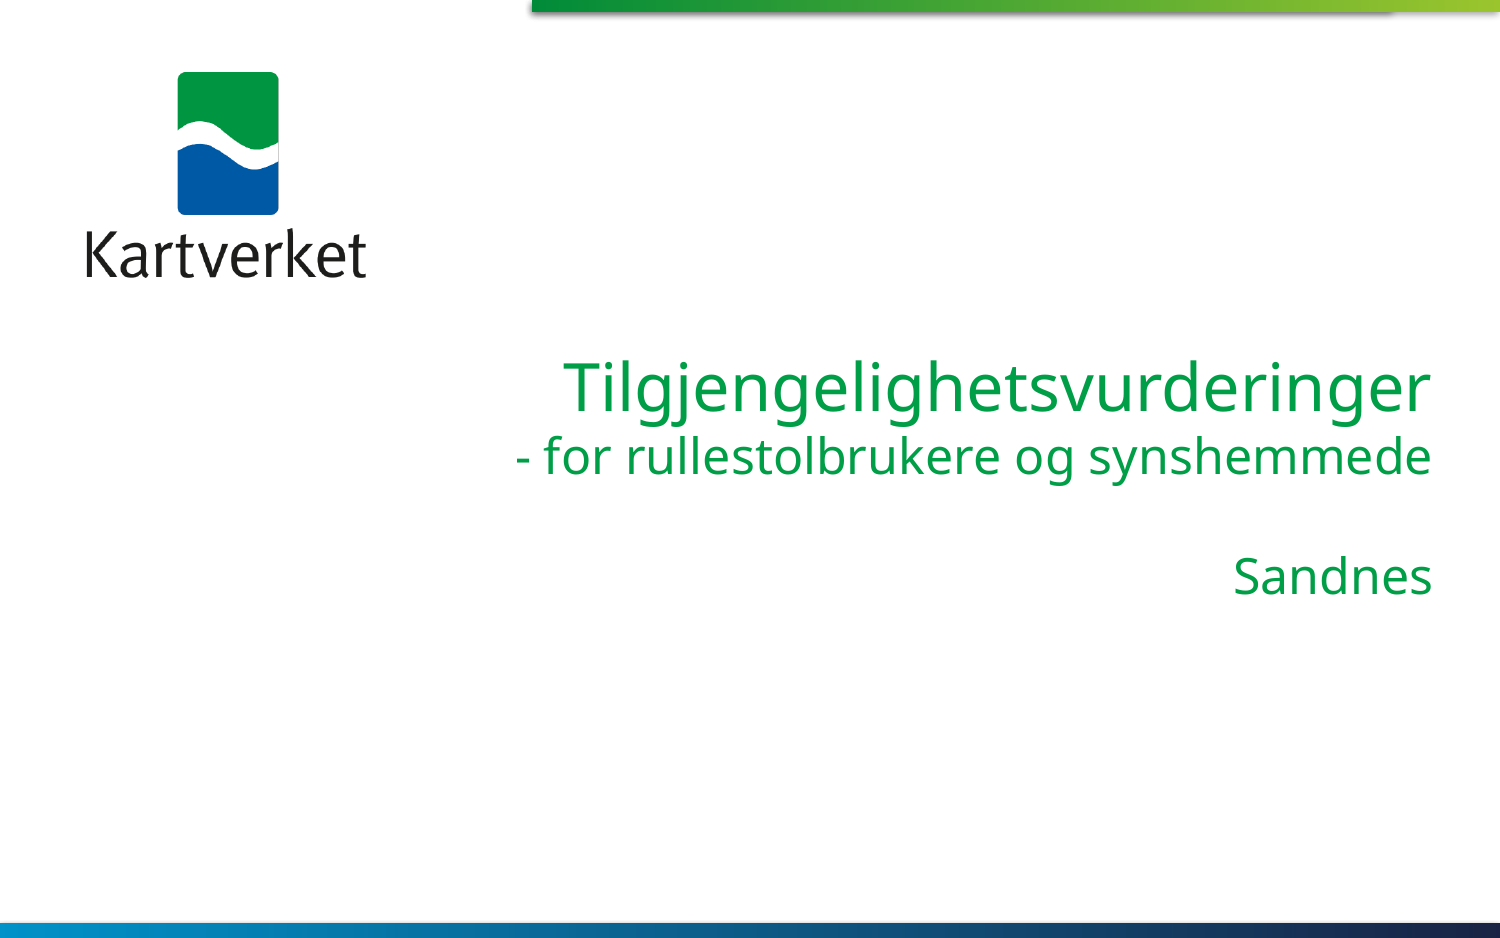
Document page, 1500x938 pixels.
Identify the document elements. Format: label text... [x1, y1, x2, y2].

text_box Tilgjengelighetsvurderinger - for rullestolbrukere og synshemmede Sandnes [66, 337, 1449, 613]
